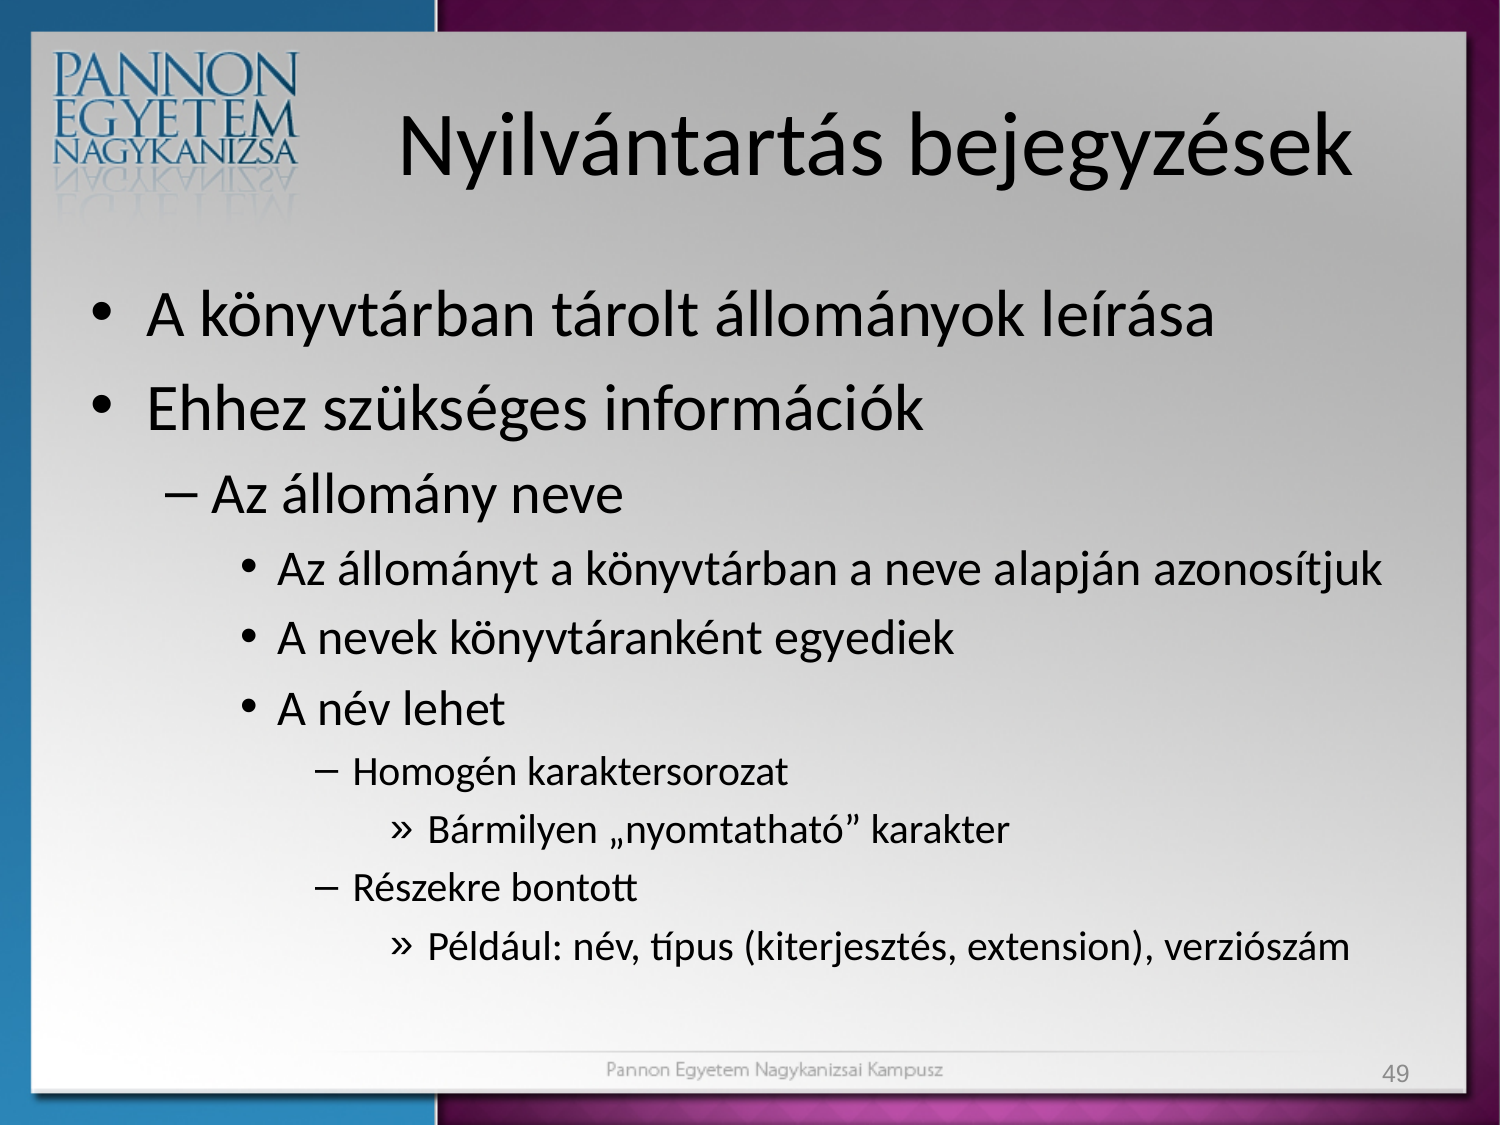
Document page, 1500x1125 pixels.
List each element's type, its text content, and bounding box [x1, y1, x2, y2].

slide_number 49 [1074, 1042, 1425, 1103]
picture [0, 0, 1500, 1125]
title Nyilvántartás bejegyzések [328, 45, 1425, 233]
list A könyvtárban tárolt állományok leírása Ehhez szükséges információk Az állomány neve Az állományt a könyvtárban a neve alapján azonosítjuk A nevek könyvtáranként egyediek A név lehet Homogén karaktersorozat Bármilyen „nyomtatható” karakter Részekre bontott Például: név, típus (kiterjesztés, extension), verziószám [75, 262, 1425, 1038]
